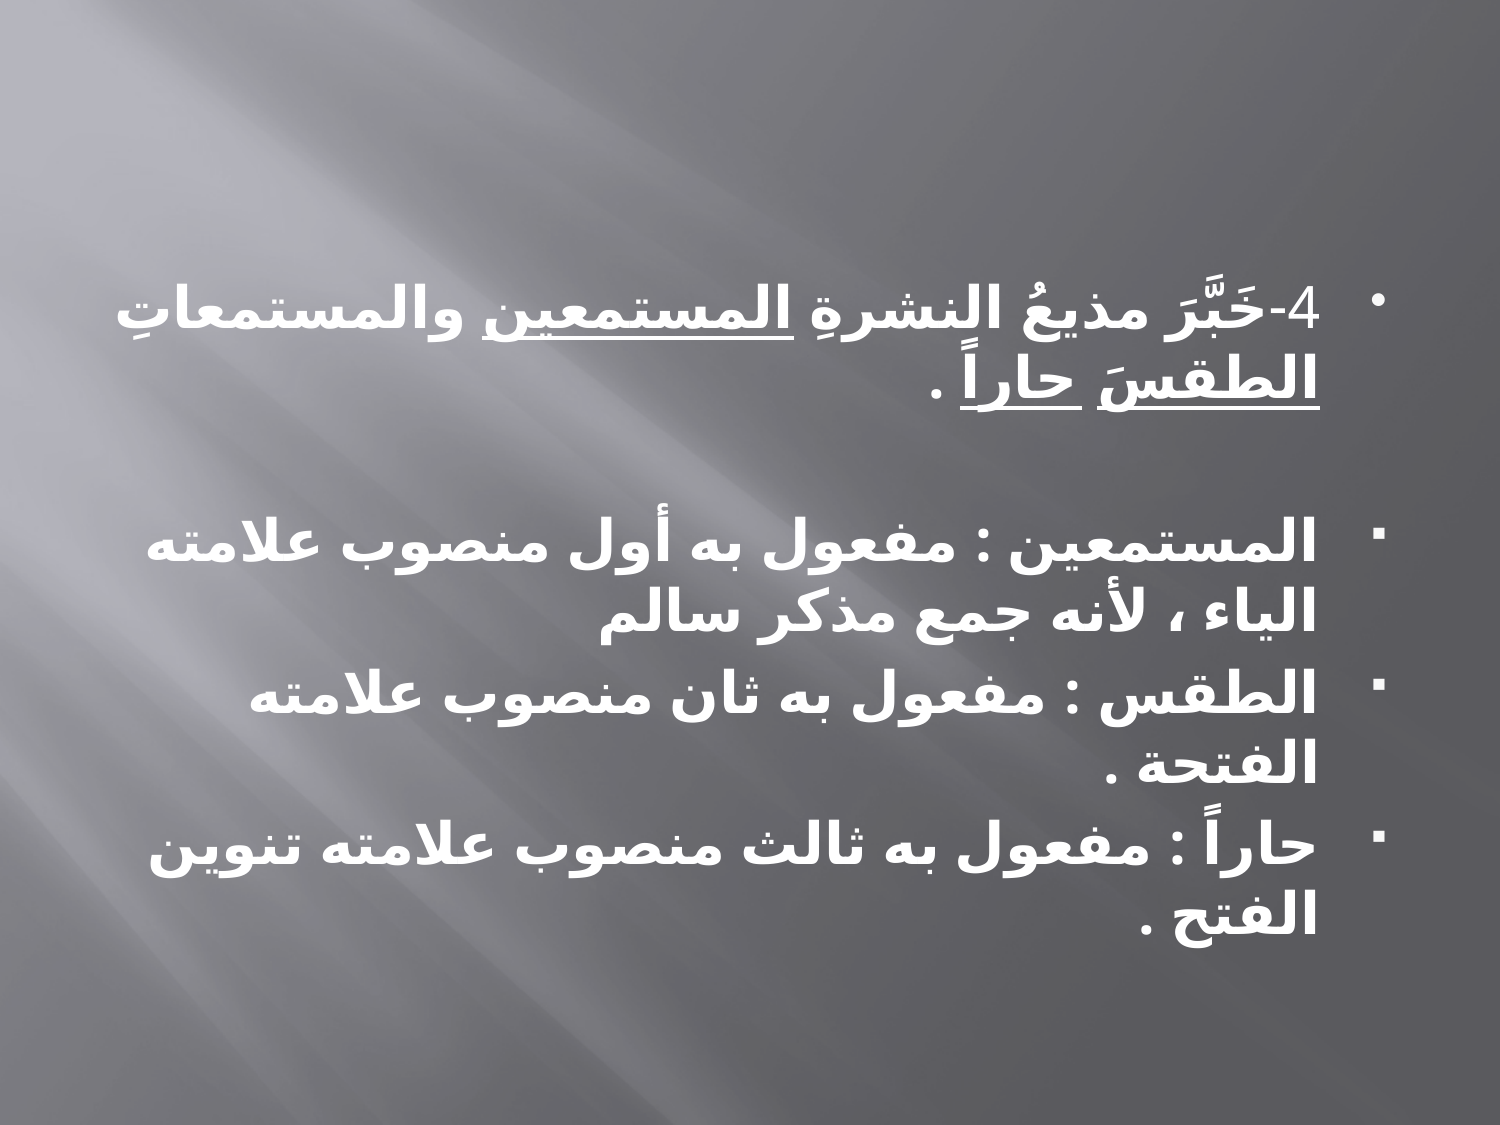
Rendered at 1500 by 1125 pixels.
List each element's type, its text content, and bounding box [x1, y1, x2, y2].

list 4-خَبَّرَ مذيعُ النشرةِ المستمعين والمستمعاتِ الطقسَ حاراً . المستمعين : مفعول به أول منصوب علامته الياء ، لأنه جمع مذكر سالم الطقس : مفعول به ثان منصوب علامته الفتحة . حاراً : مفعول به ثالث منصوب علامته تنوين الفتح . [75, 262, 1425, 1035]
